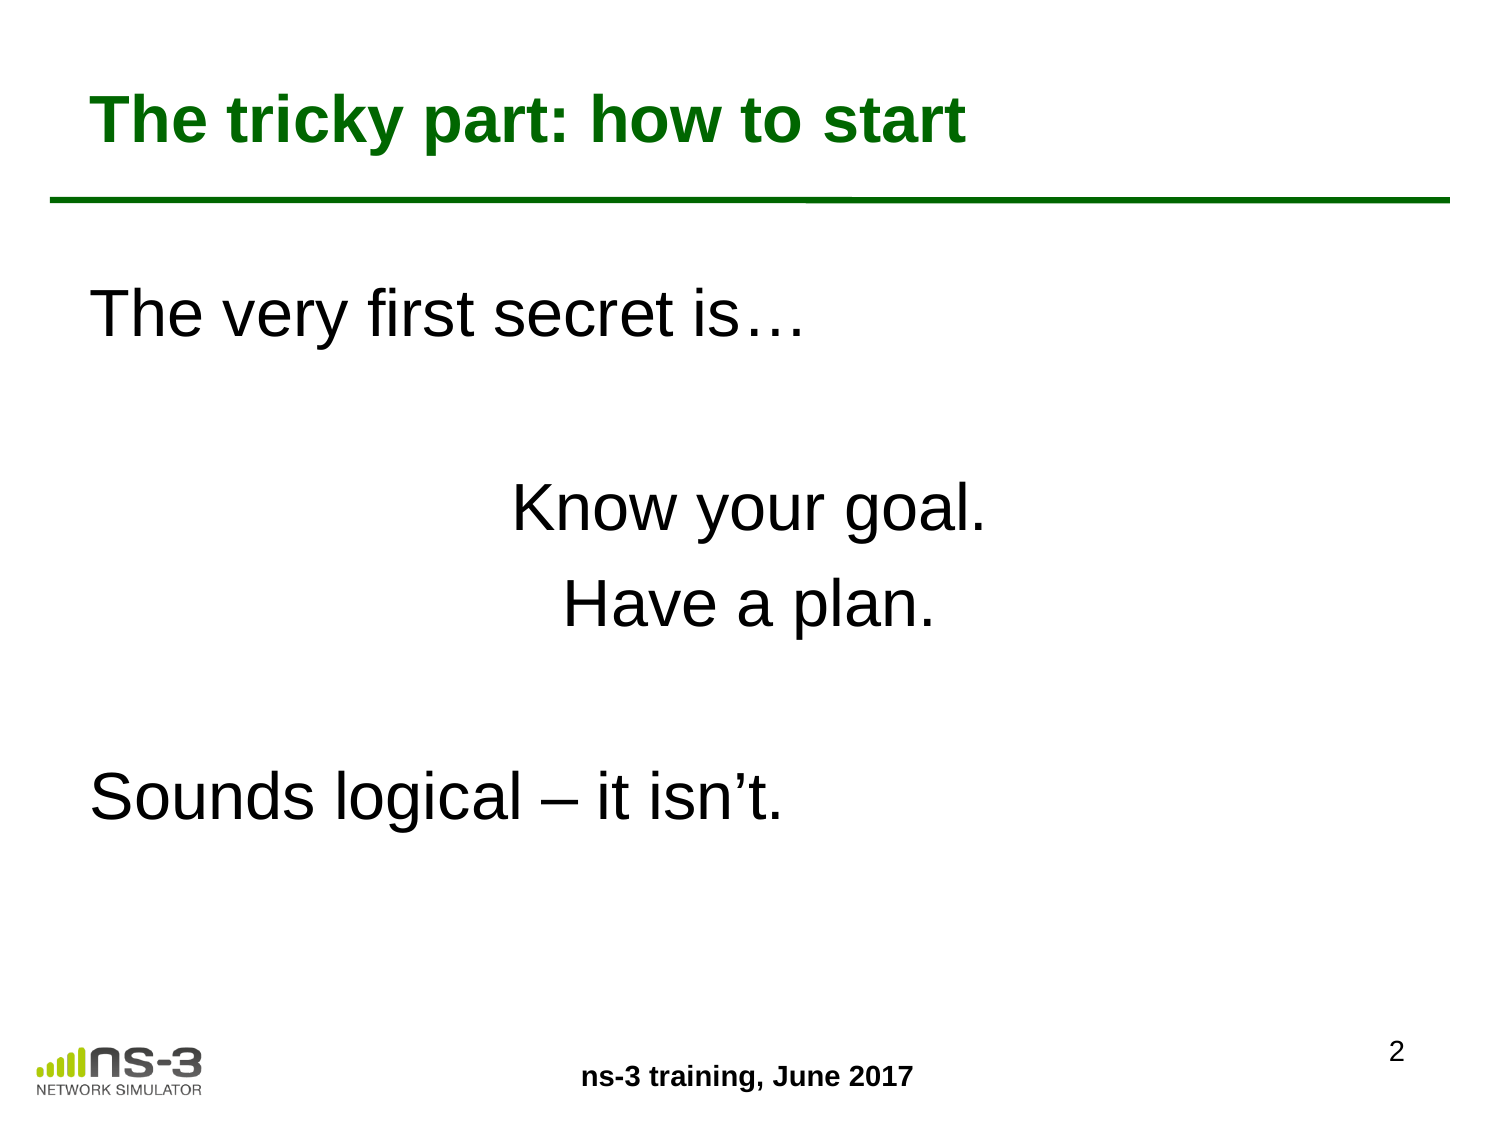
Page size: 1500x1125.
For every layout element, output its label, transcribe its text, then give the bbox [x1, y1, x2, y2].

picture [24, 1017, 213, 1125]
title The tricky part: how to start [74, 28, 1426, 205]
footer ns-3 training, June 2017 [512, 1049, 983, 1125]
list The very first secret is… Know your goal. Have a plan. Sounds logical – it isn’t. [74, 262, 1426, 863]
slide_number 2 [1074, 1024, 1421, 1101]
